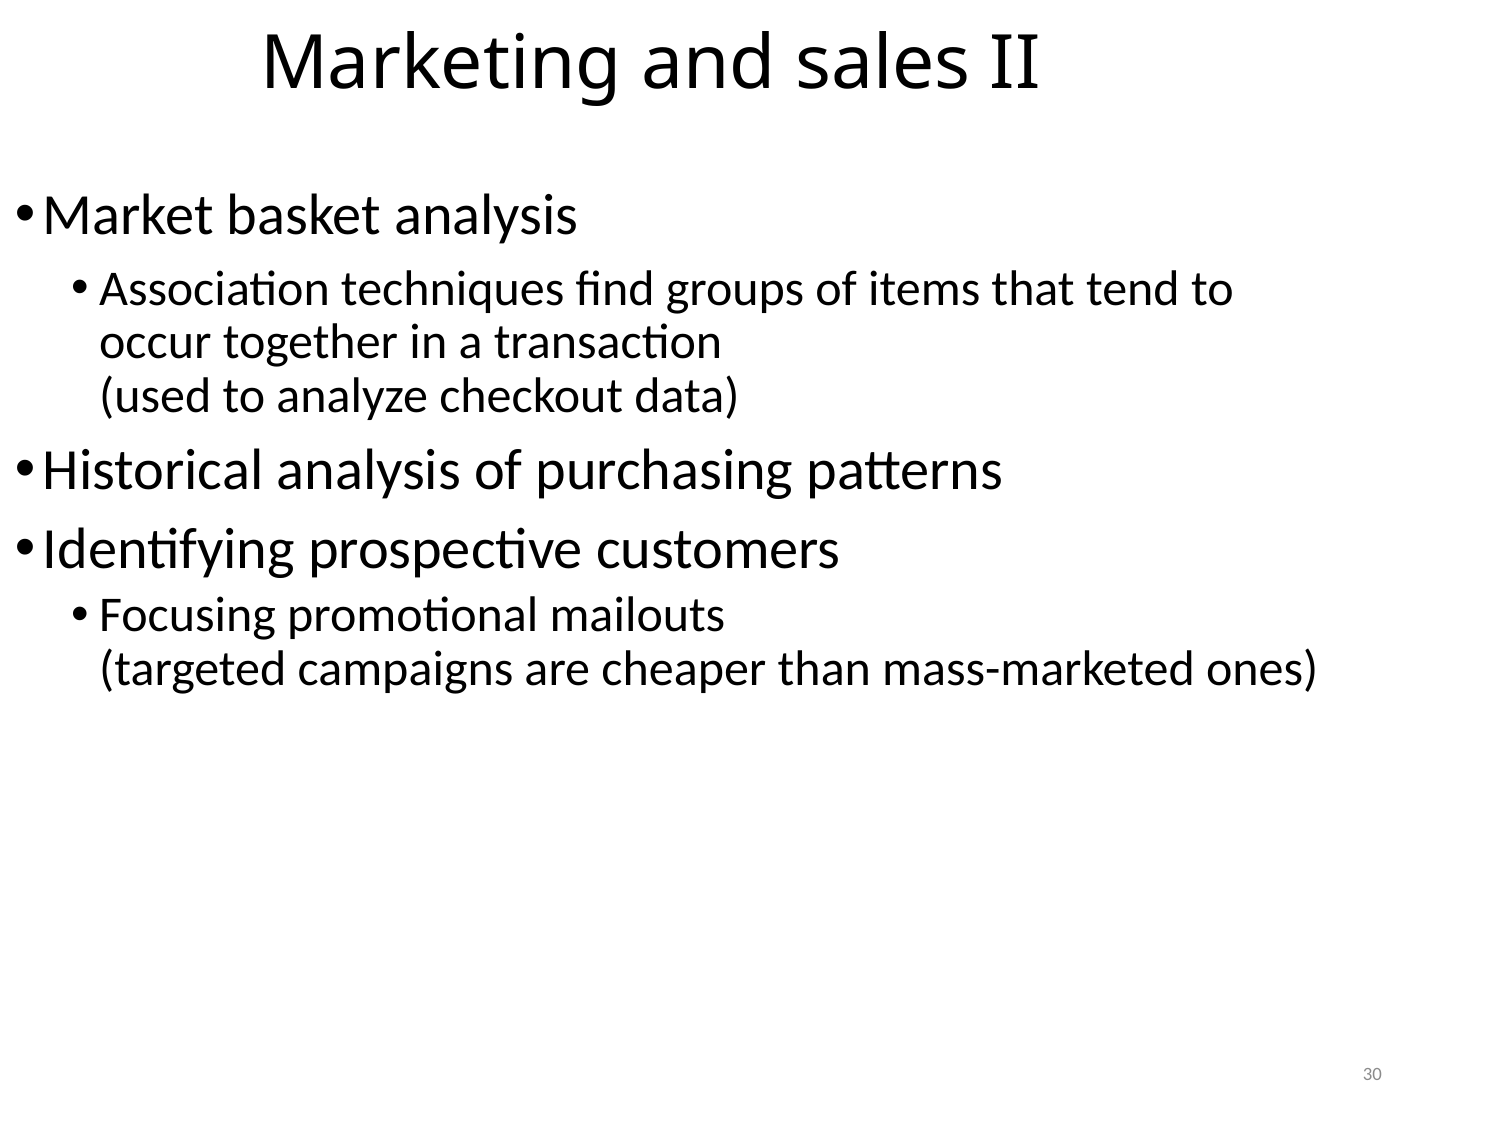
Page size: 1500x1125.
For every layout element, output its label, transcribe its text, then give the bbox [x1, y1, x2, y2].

slide_number 30 [1059, 1042, 1397, 1103]
title Marketing and sales II [245, 0, 1500, 159]
list Market basket analysis Association techniques find groups of items that tend to occur together in a transaction (used to analyze checkout data) Historical analysis of purchasing patterns Identifying prospective customers Focusing promotional mailouts (targeted campaigns are cheaper than mass-marketed ones) [0, 177, 1350, 830]
